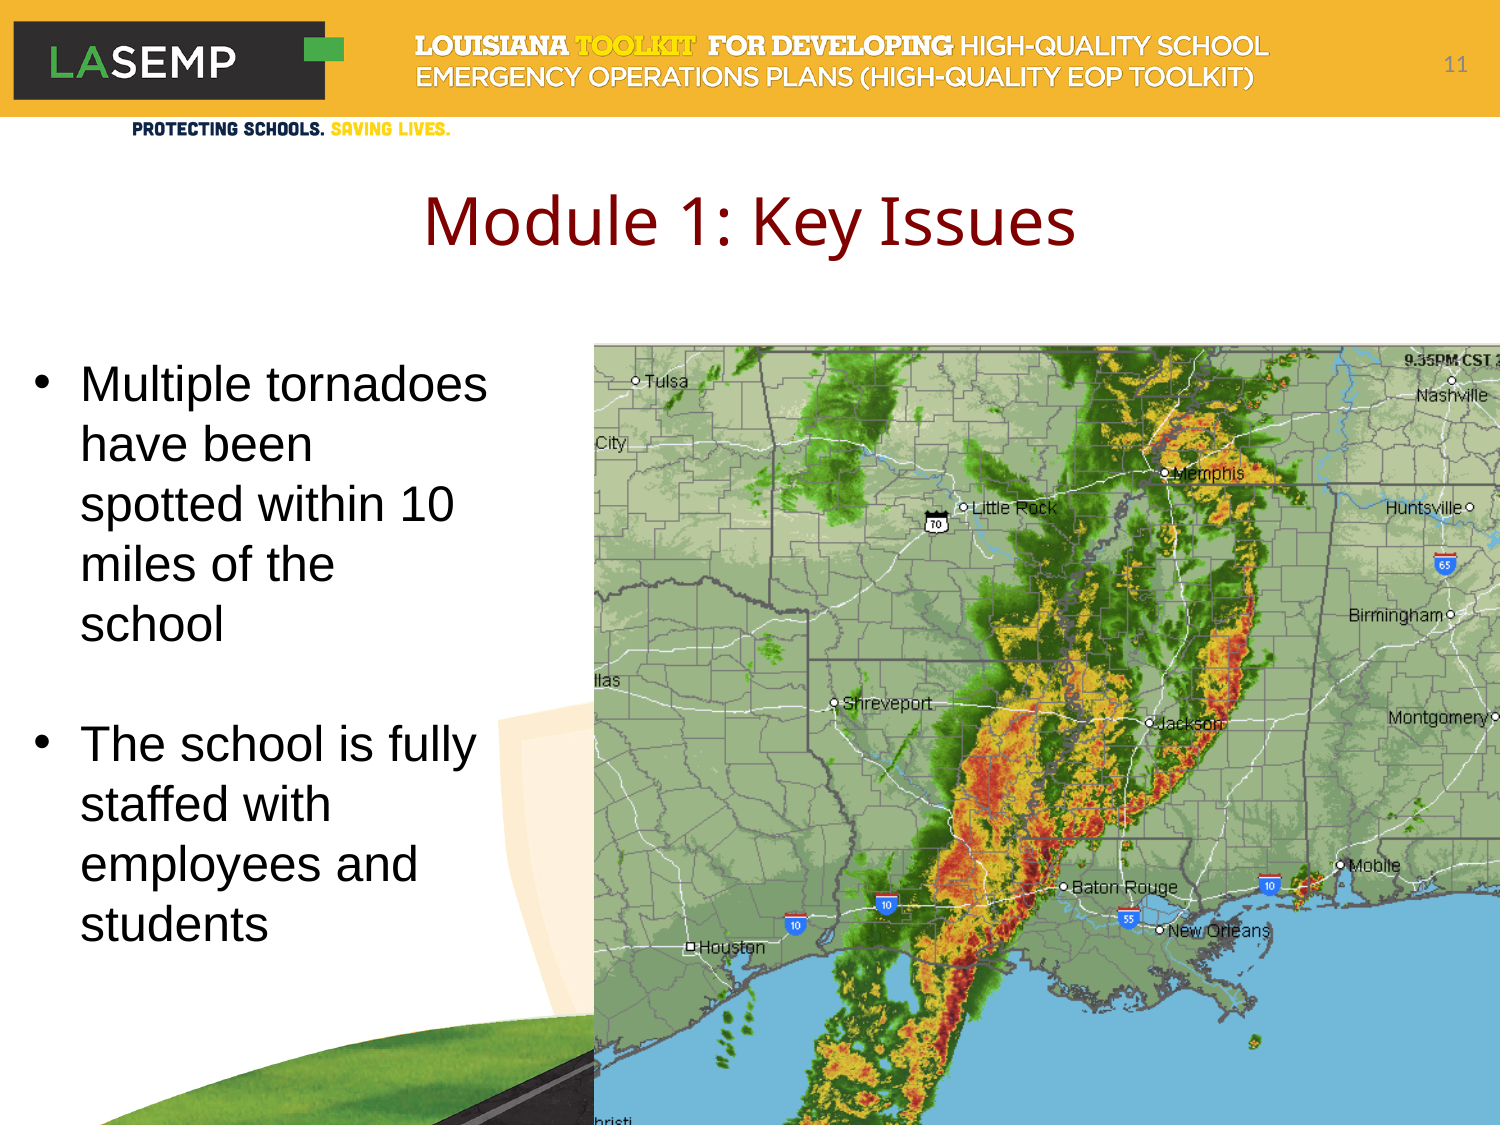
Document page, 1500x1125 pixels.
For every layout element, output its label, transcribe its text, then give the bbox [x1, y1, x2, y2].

slide_number 11 [1133, 32, 1484, 93]
text_box Multiple tornadoes have been spotted within 10 miles of the school The school is fully staffed with employees and students [18, 343, 506, 959]
picture [0, 0, 1500, 1125]
title Module 1: Key Issues [75, 125, 1425, 313]
